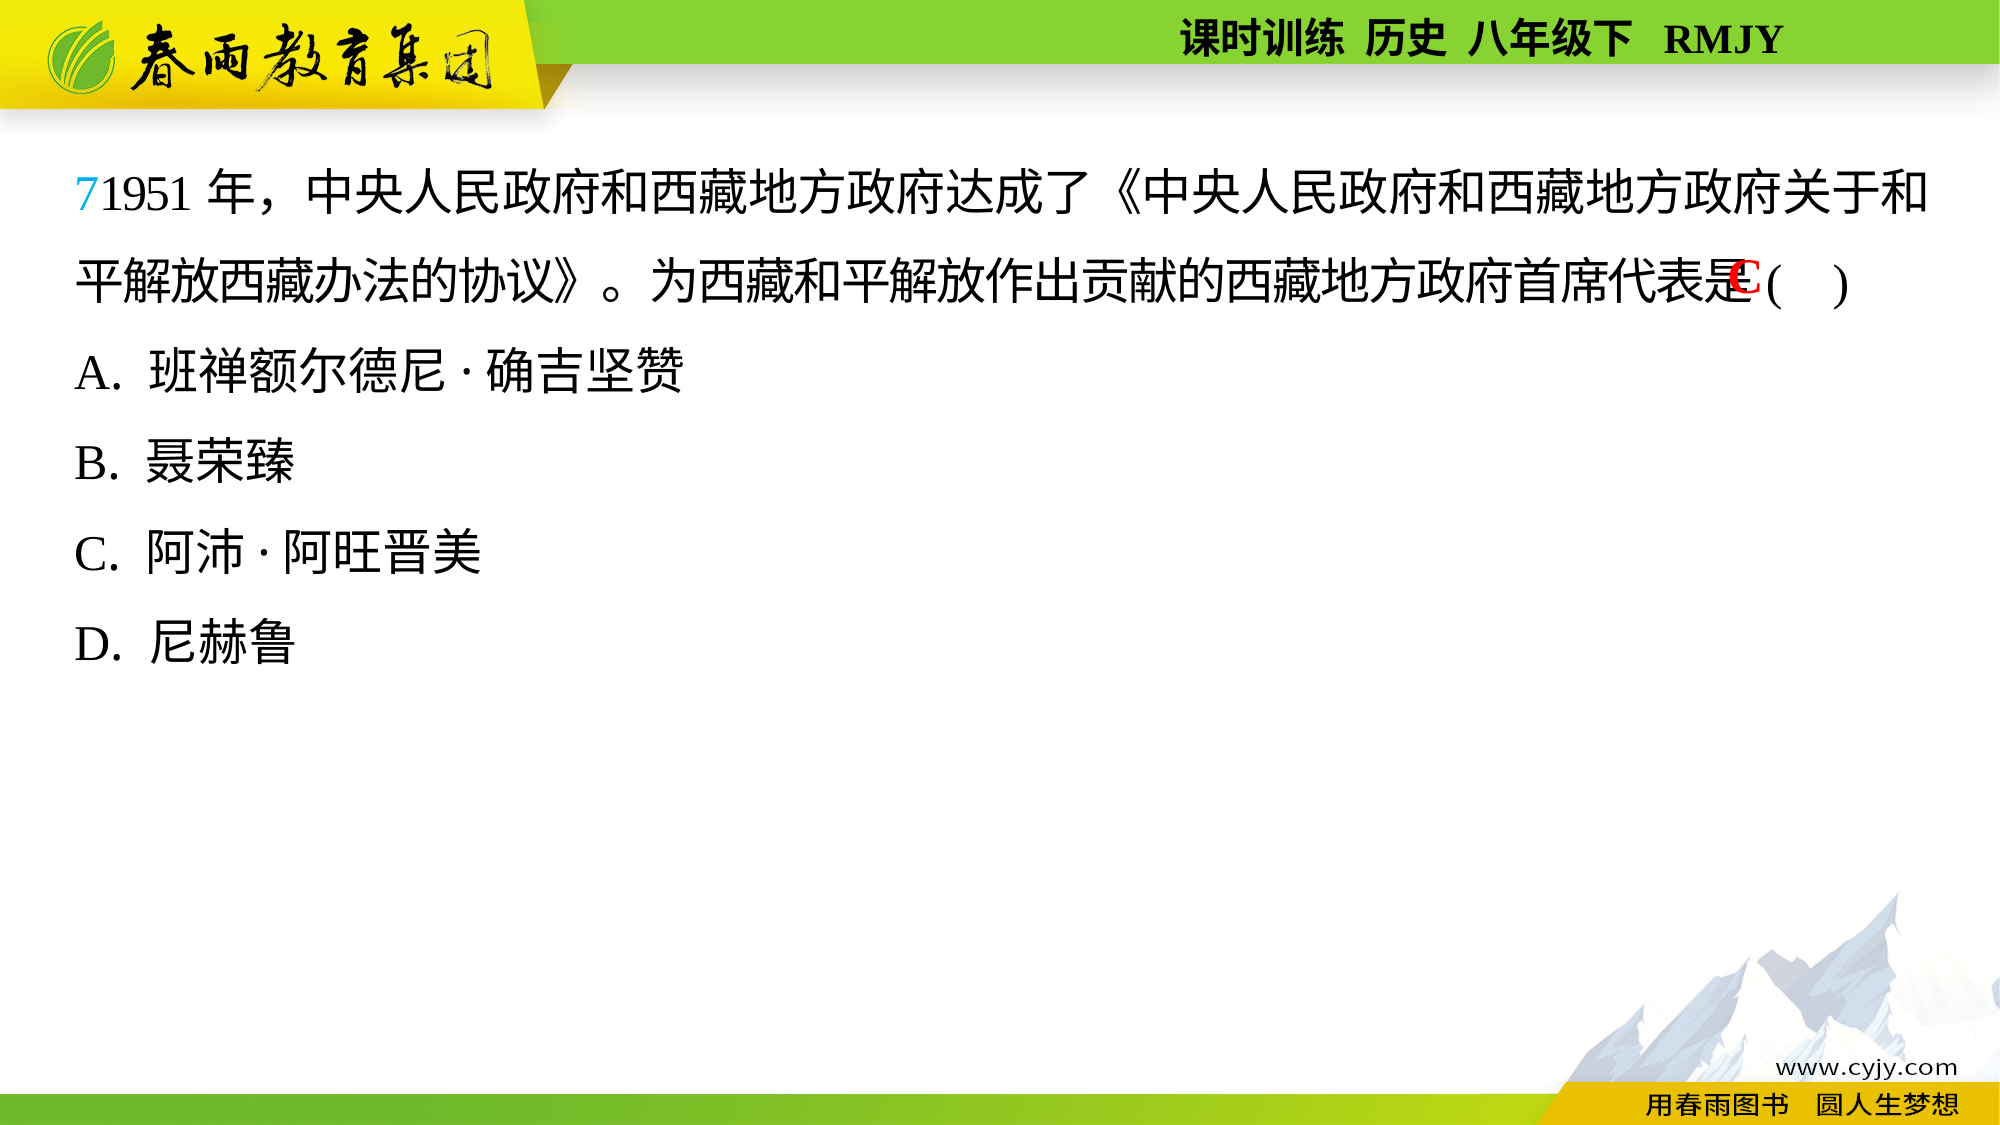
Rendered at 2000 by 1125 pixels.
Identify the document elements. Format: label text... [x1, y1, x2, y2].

picture [0, 0, 2000, 1125]
list 71951年，中央人民政府和西藏地方政府达成了《中央人民政府和西藏地方政府关于和平解放西藏办法的协议》。为西藏和平解放作出贡献的西藏地方政府首席代表是( ) A. 班禅额尔德尼·确吉坚赞 B. 聂荣臻 C. 阿沛·阿旺晋美 D. 尼赫鲁 [59, 122, 1944, 683]
text_box C [1712, 236, 1778, 311]
